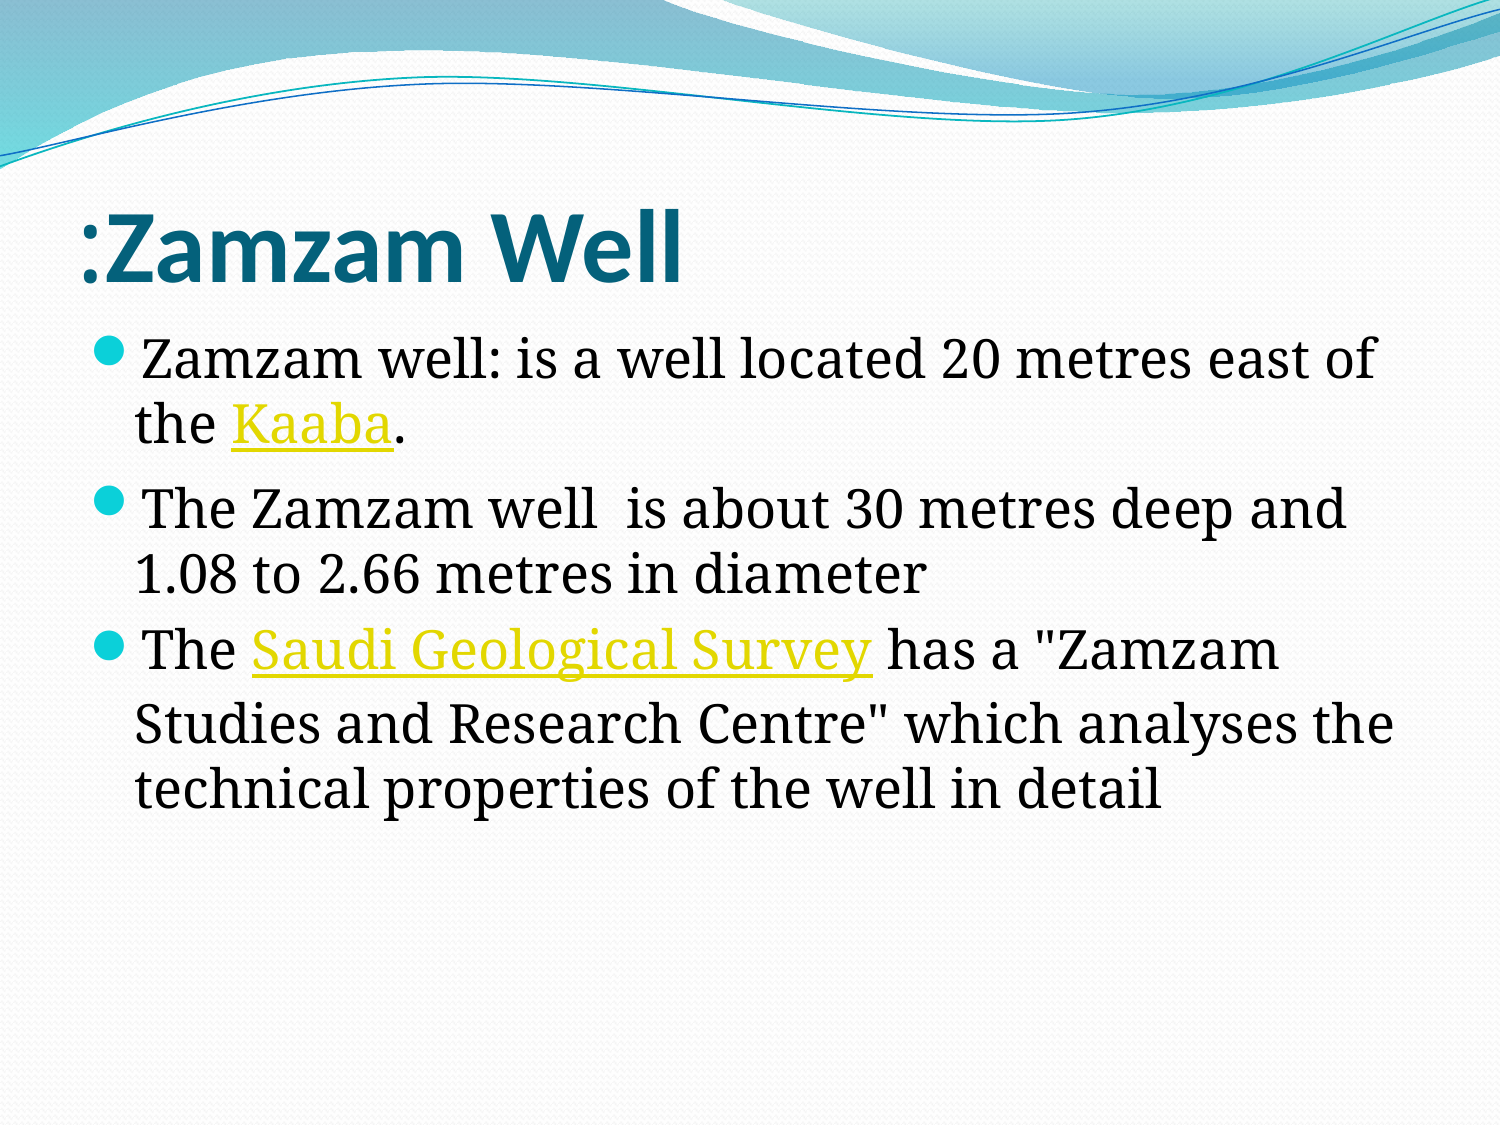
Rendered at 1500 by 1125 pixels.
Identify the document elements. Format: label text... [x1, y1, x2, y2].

title Zamzam Well: [75, 115, 1425, 303]
list Zamzam well: is a well located 20 metres east of the Kaaba. The Zamzam well is about 30 metres deep and 1.08 to 2.66 metres in diameter The Saudi Geological Survey has a "Zamzam Studies and Research Centre" which analyses the technical properties of the well in detail [75, 317, 1425, 1038]
